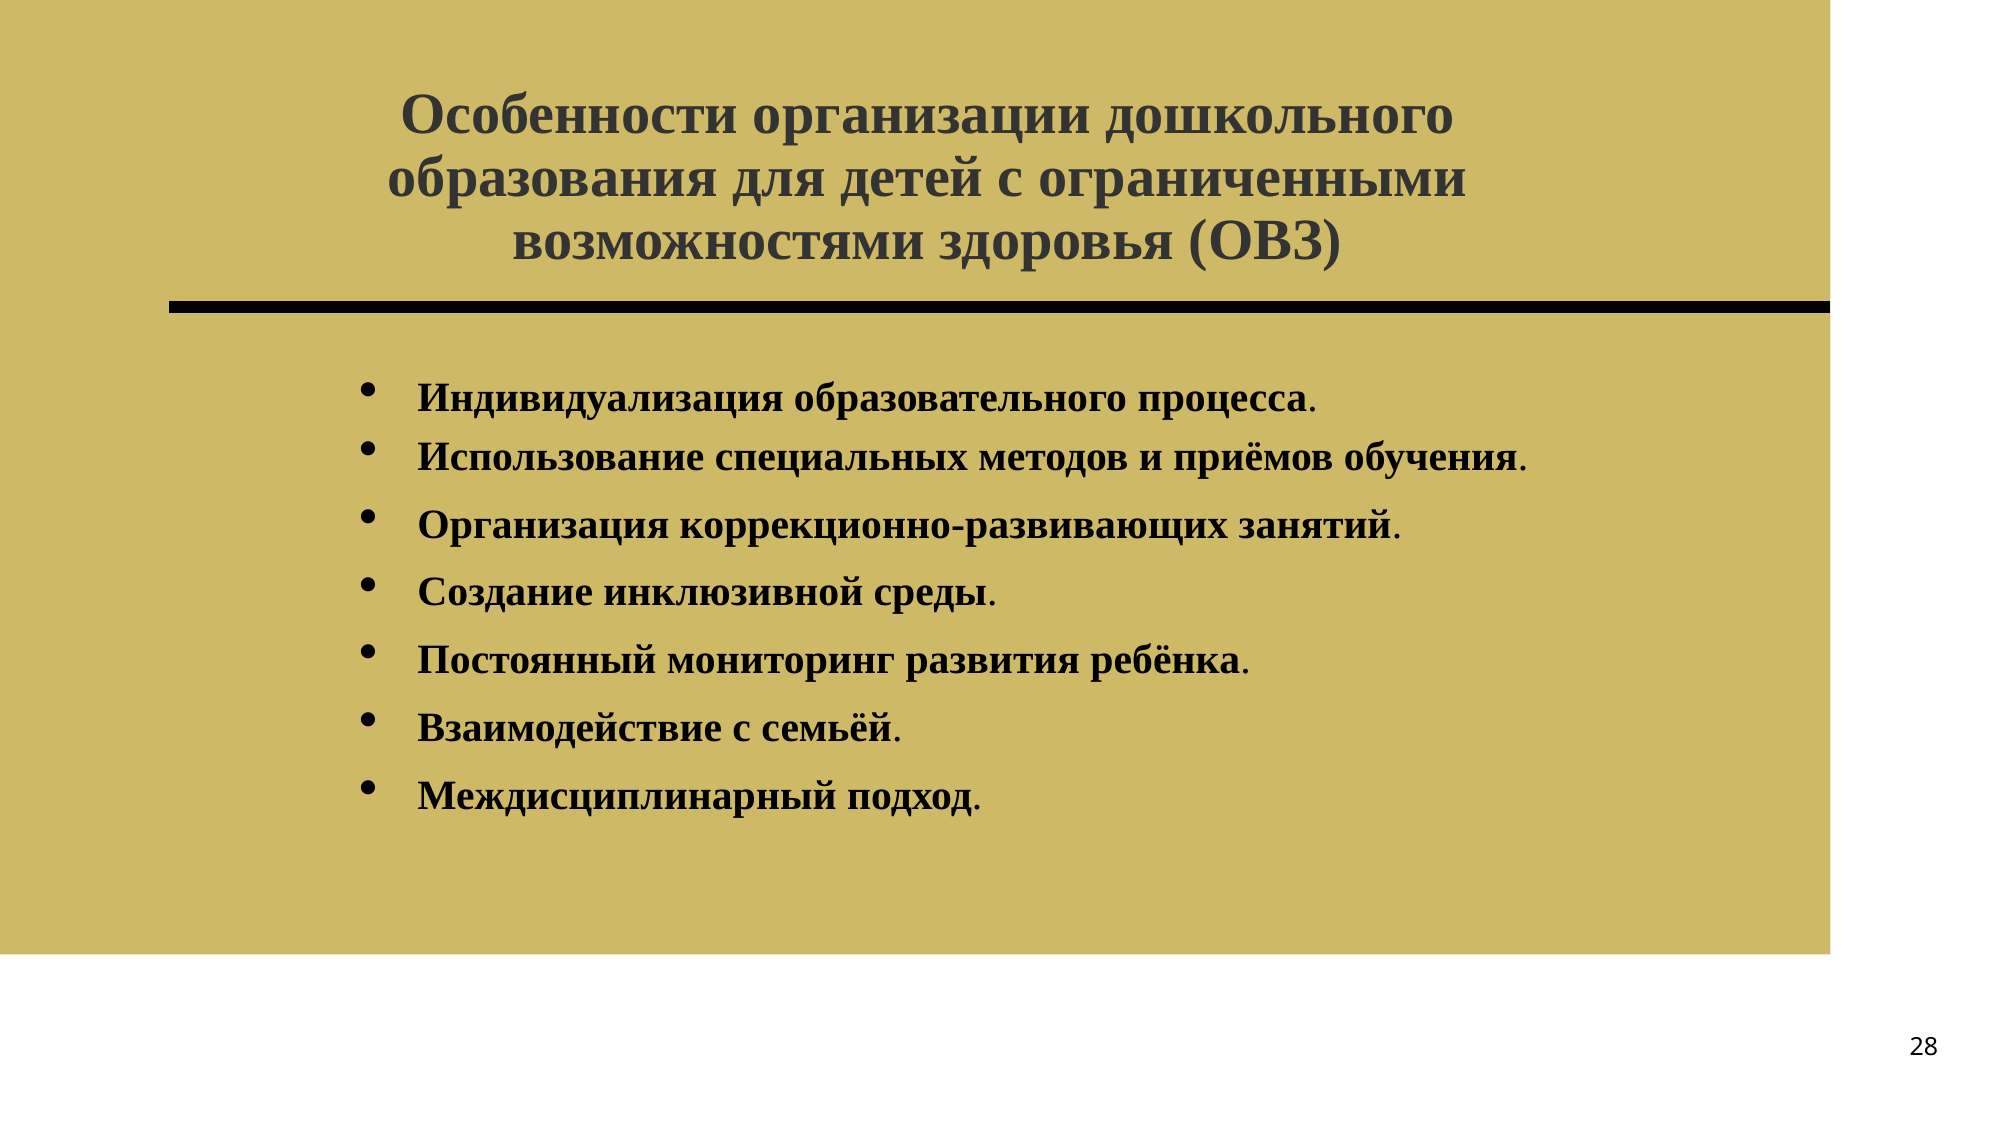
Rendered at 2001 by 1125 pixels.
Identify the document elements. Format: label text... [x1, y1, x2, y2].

list Индивидуализация образовательного процесса. Использование специальных методов и приёмов обучения. Организация коррекционно-развивающих занятий. Создание инклюзивной среды. Постоянный мониторинг развития ребёнка. Взаимодействие с семьёй. Междисциплинарный подход. [361, 384, 1542, 928]
slide_number 28 [1885, 1032, 1954, 1063]
title Особенности организации дошкольного образования для детей с ограниченными возможностями здоровья (ОВЗ) [286, 78, 1569, 273]
